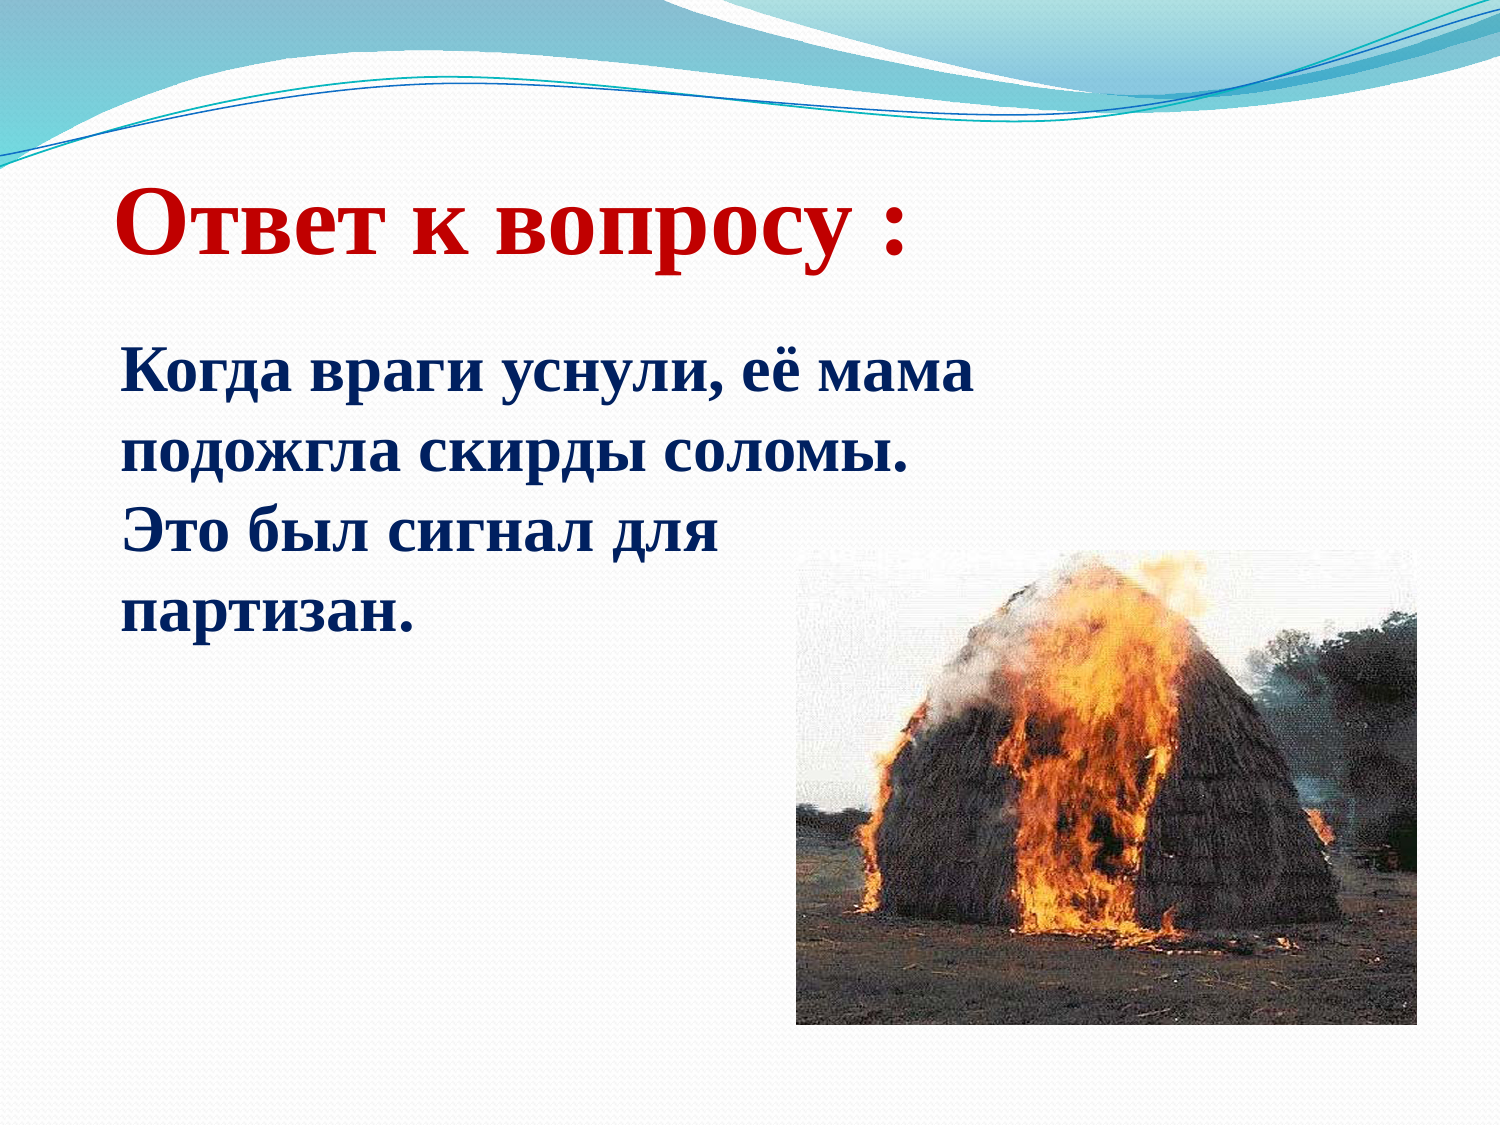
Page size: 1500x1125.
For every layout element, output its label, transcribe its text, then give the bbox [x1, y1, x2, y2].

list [796, 550, 1417, 1026]
list Когда враги уснули, её мама подожгла скирды соломы. Это был сигнал для партизан. [117, 269, 1025, 1020]
title Ответ к вопросу : [112, 84, 1079, 275]
